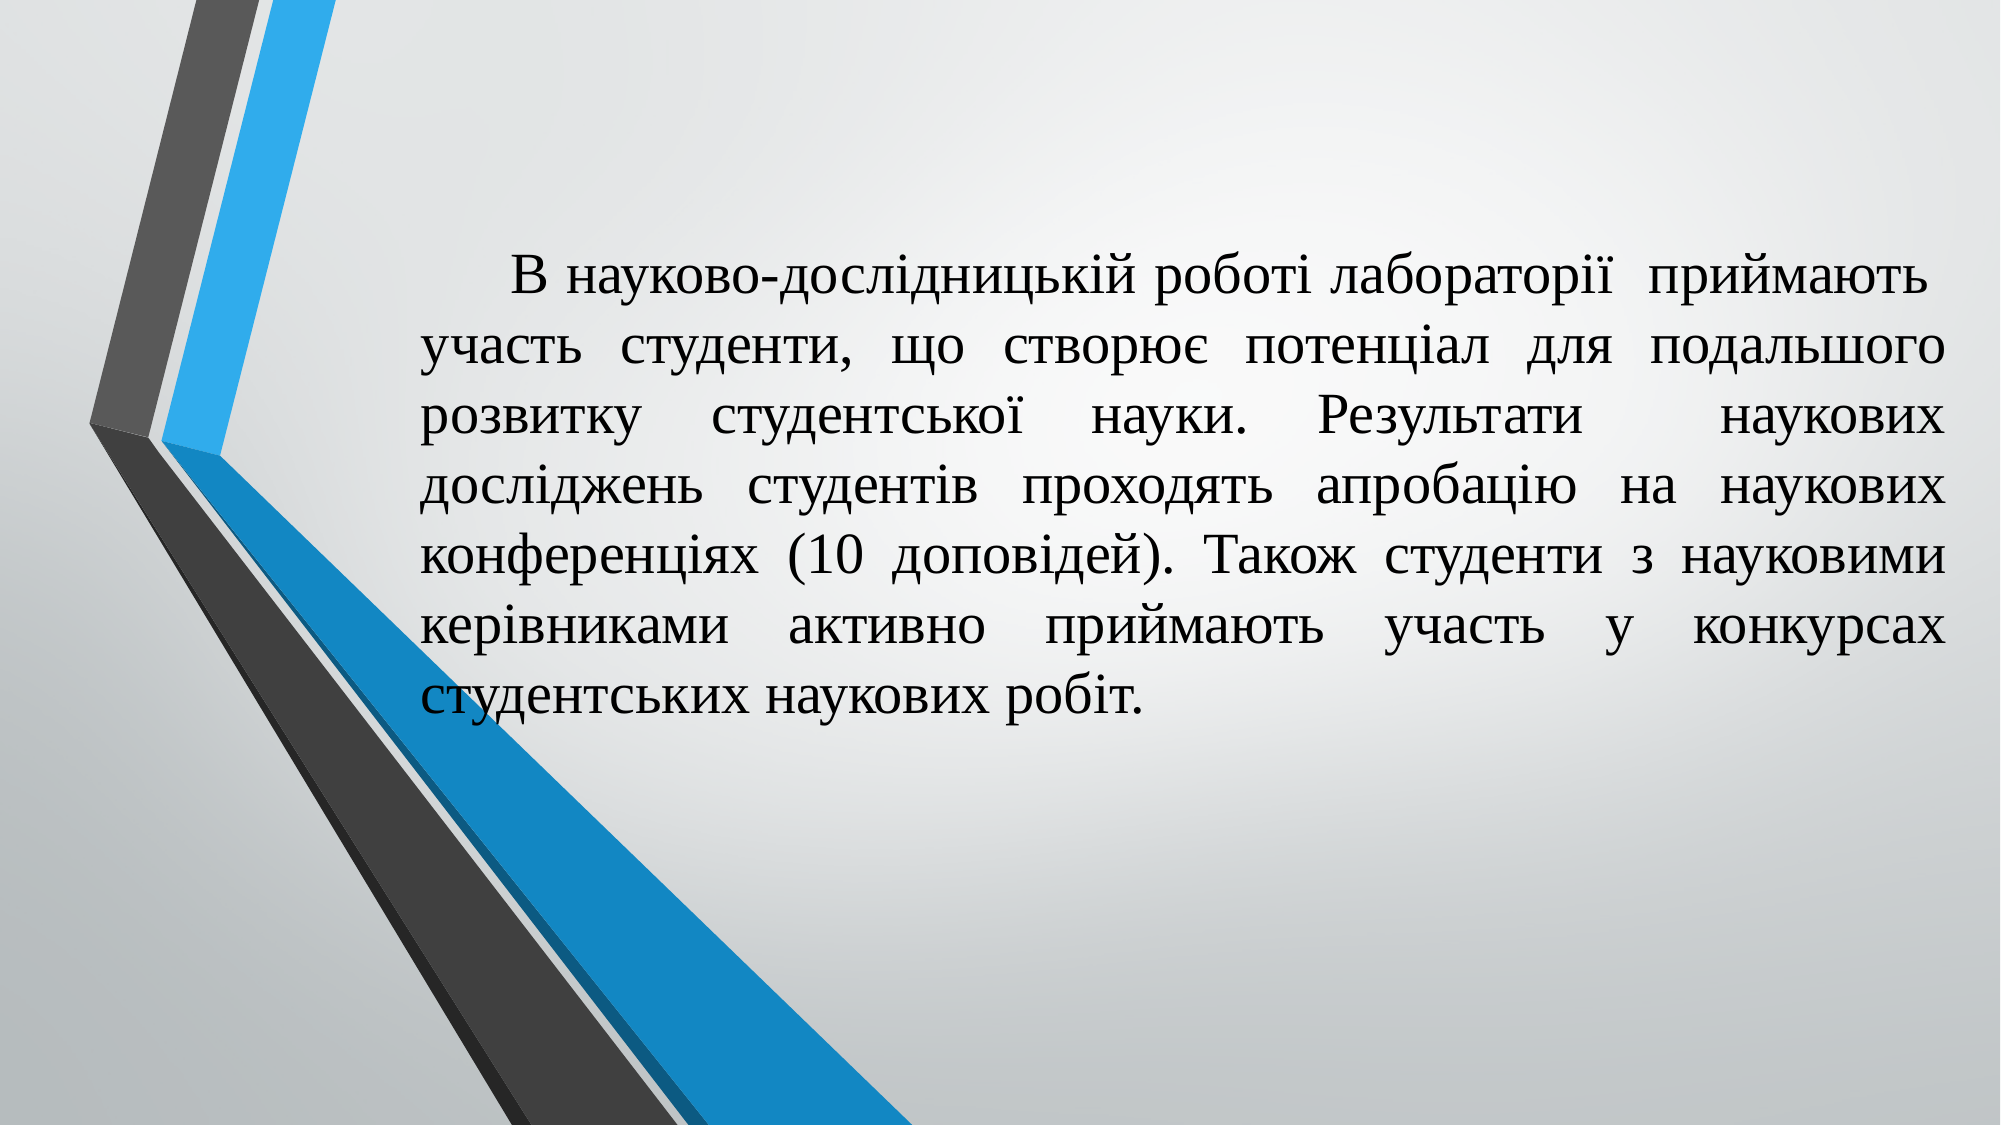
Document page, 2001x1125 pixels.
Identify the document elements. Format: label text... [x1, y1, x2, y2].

title В науково-дослідницькій роботі лабораторії приймають участь студенти, що створює потенціал для подальшого розвитку студентської науки. Результати наукових досліджень студентів проходять апробацію на наукових конференціях (10 доповідей). Також студенти з науковими керівниками активно приймають участь у конкурсах студентських наукових робіт. [405, 128, 1963, 733]
